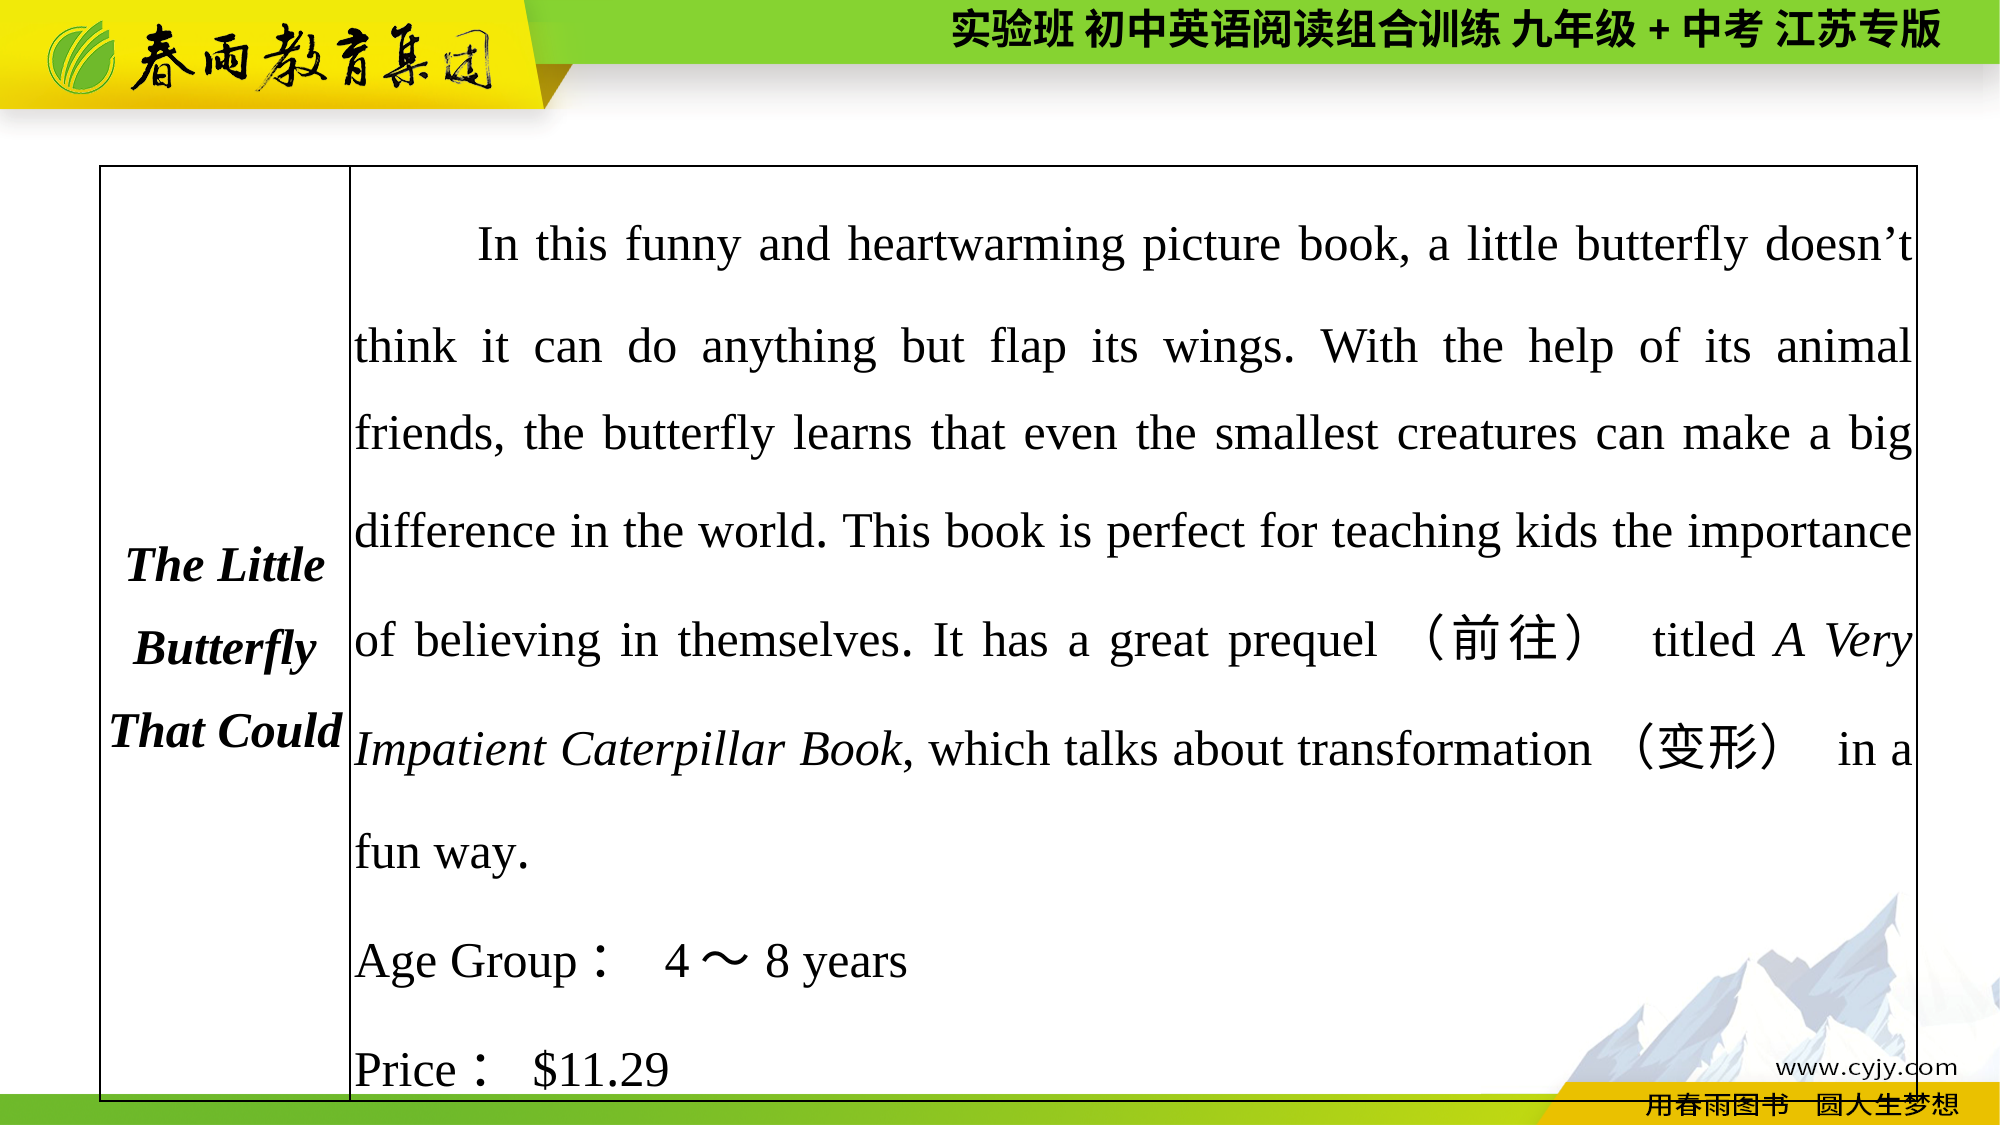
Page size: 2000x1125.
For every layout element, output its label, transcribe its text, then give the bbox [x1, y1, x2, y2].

table_header The Little Butterfly That Could [101, 167, 349, 1100]
picture [0, 0, 2000, 1125]
table_header In this funny and heartwarming picture book, a little butterfly doesn’t think it can do anything but flap its wings. With the help of its animal friends, the butterfly learns that even the smallest creatures can make a big difference in the world. This book is perfect for teaching kids the importance of believing in themselves. It has a great prequel（前往） titled A Very Impatient Caterpillar Book, which talks about transformation（变形） in a fun way. Age Group： 4～8 years Price：$11.29 [351, 167, 1916, 1100]
